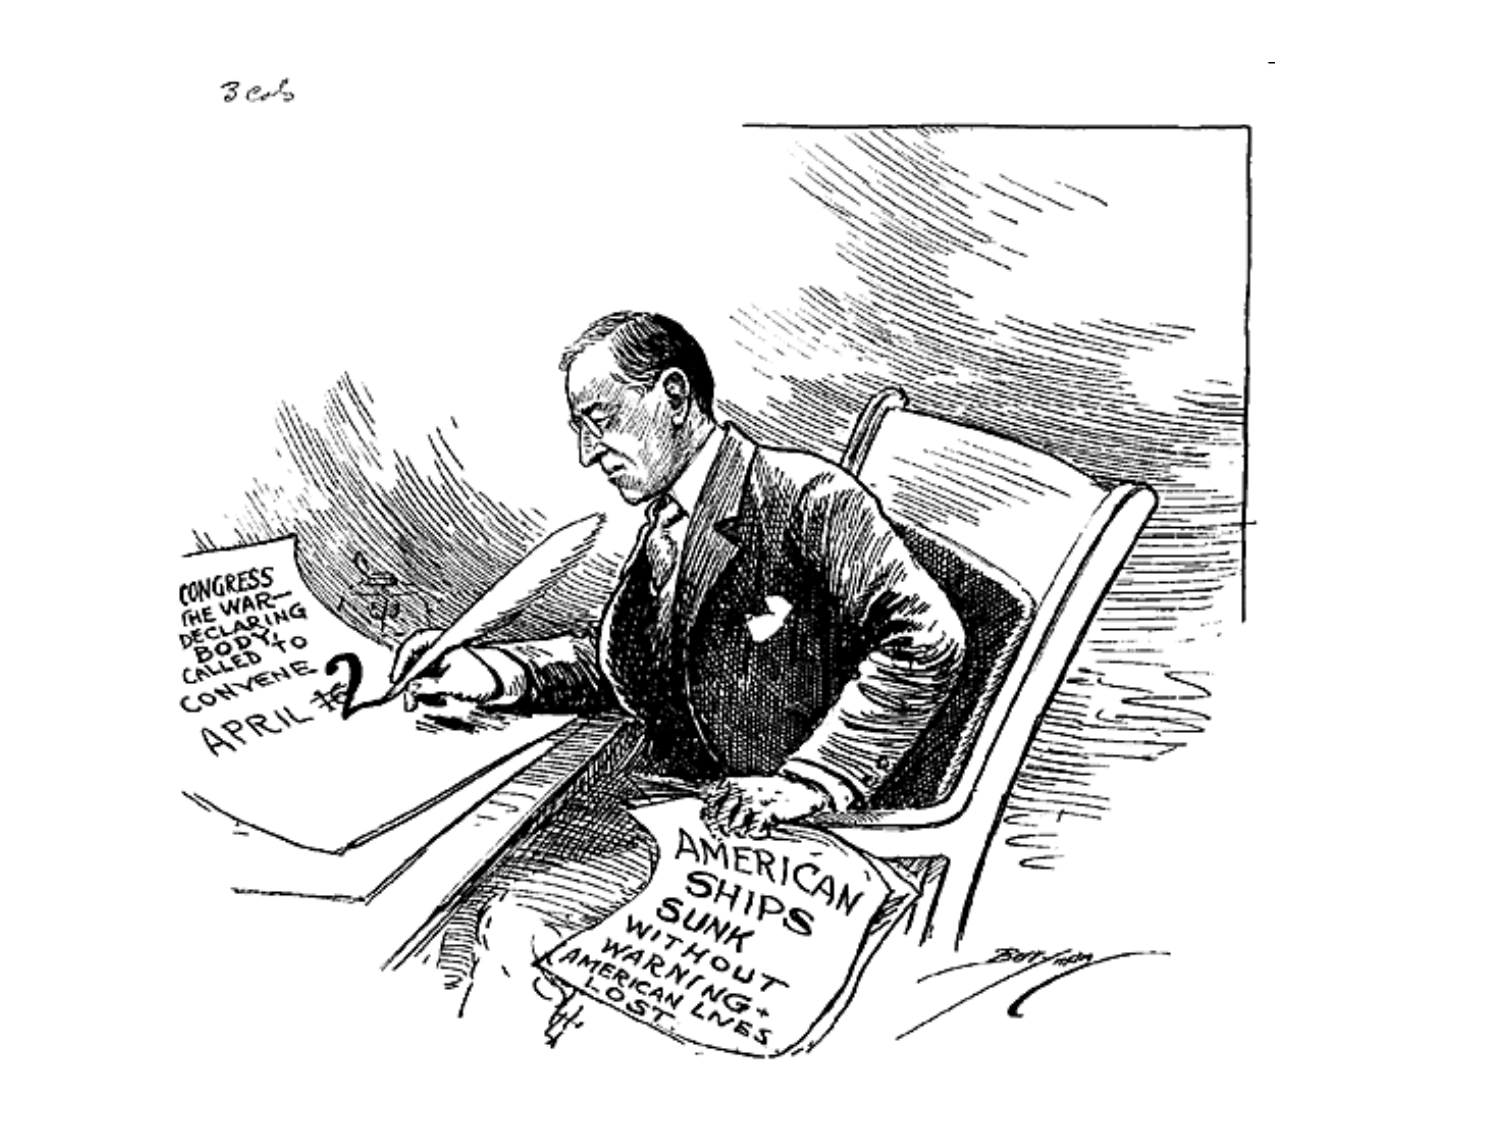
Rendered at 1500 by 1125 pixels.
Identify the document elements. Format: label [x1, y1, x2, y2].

picture [174, 62, 1276, 1098]
